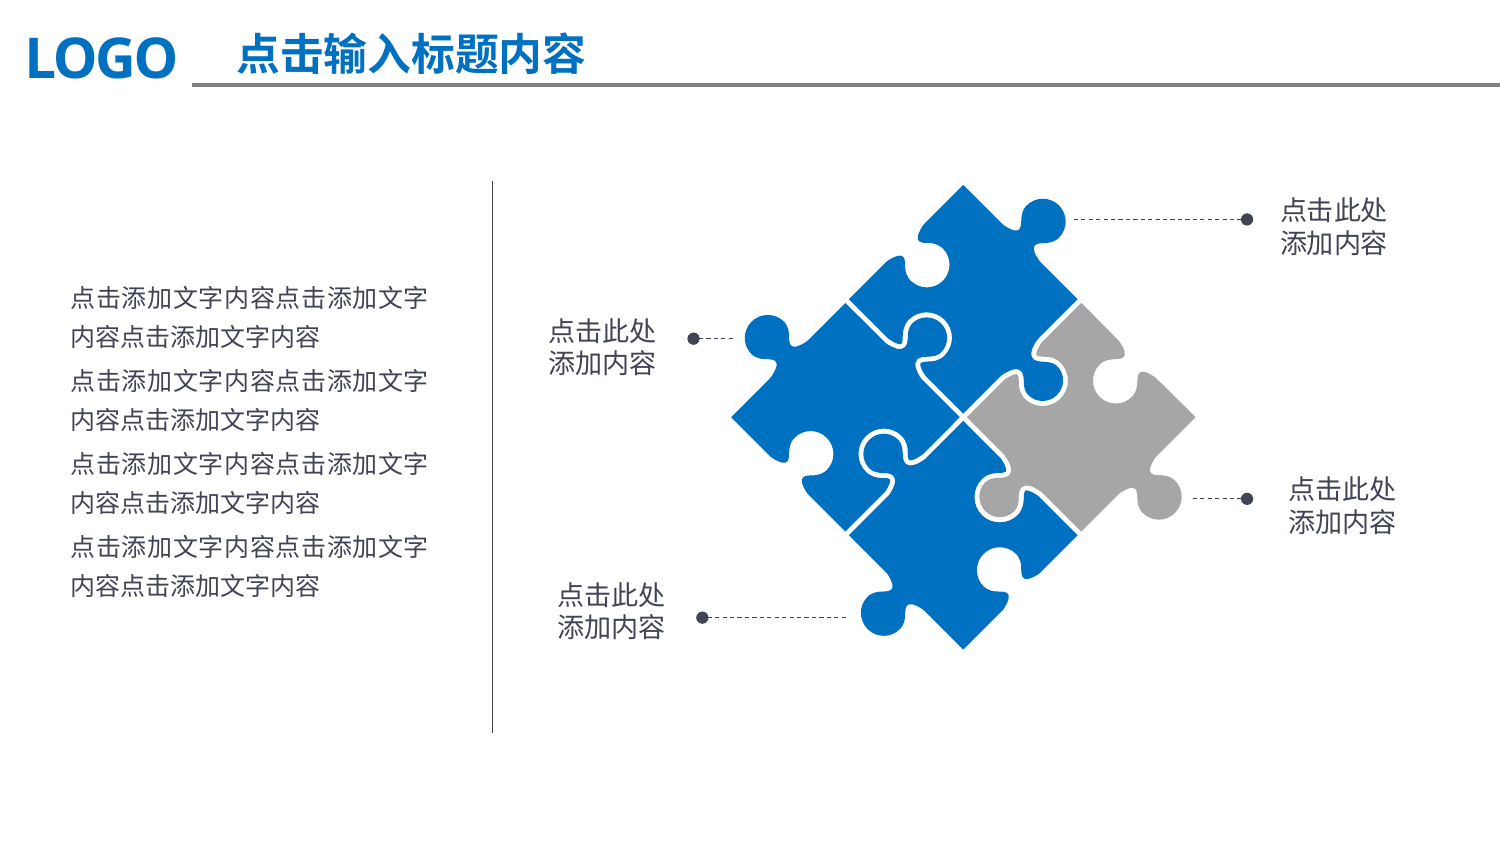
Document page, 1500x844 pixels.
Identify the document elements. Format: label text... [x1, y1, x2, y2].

text_box [846, 418, 1080, 652]
text_box [846, 182, 1080, 416]
text_box 点击添加文字内容点击添加文字内容点击添加文字内容 点击添加文字内容点击添加文字内容点击添加文字内容 点击添加文字内容点击添加文字内容点击添加文字内容 点击添加文字内容点击添加文字内容点击添加文字内容 [59, 268, 441, 688]
text_box [728, 300, 962, 534]
text_box 点击输入标题内容 [208, 20, 614, 85]
text_box 点击此处 添加内容 [546, 572, 678, 649]
text_box 点击此处 添加内容 [1268, 187, 1400, 265]
text_box [964, 300, 1198, 534]
text_box 点击此处 添加内容 [537, 308, 668, 385]
text_box 点击此处 添加内容 [1277, 467, 1408, 544]
